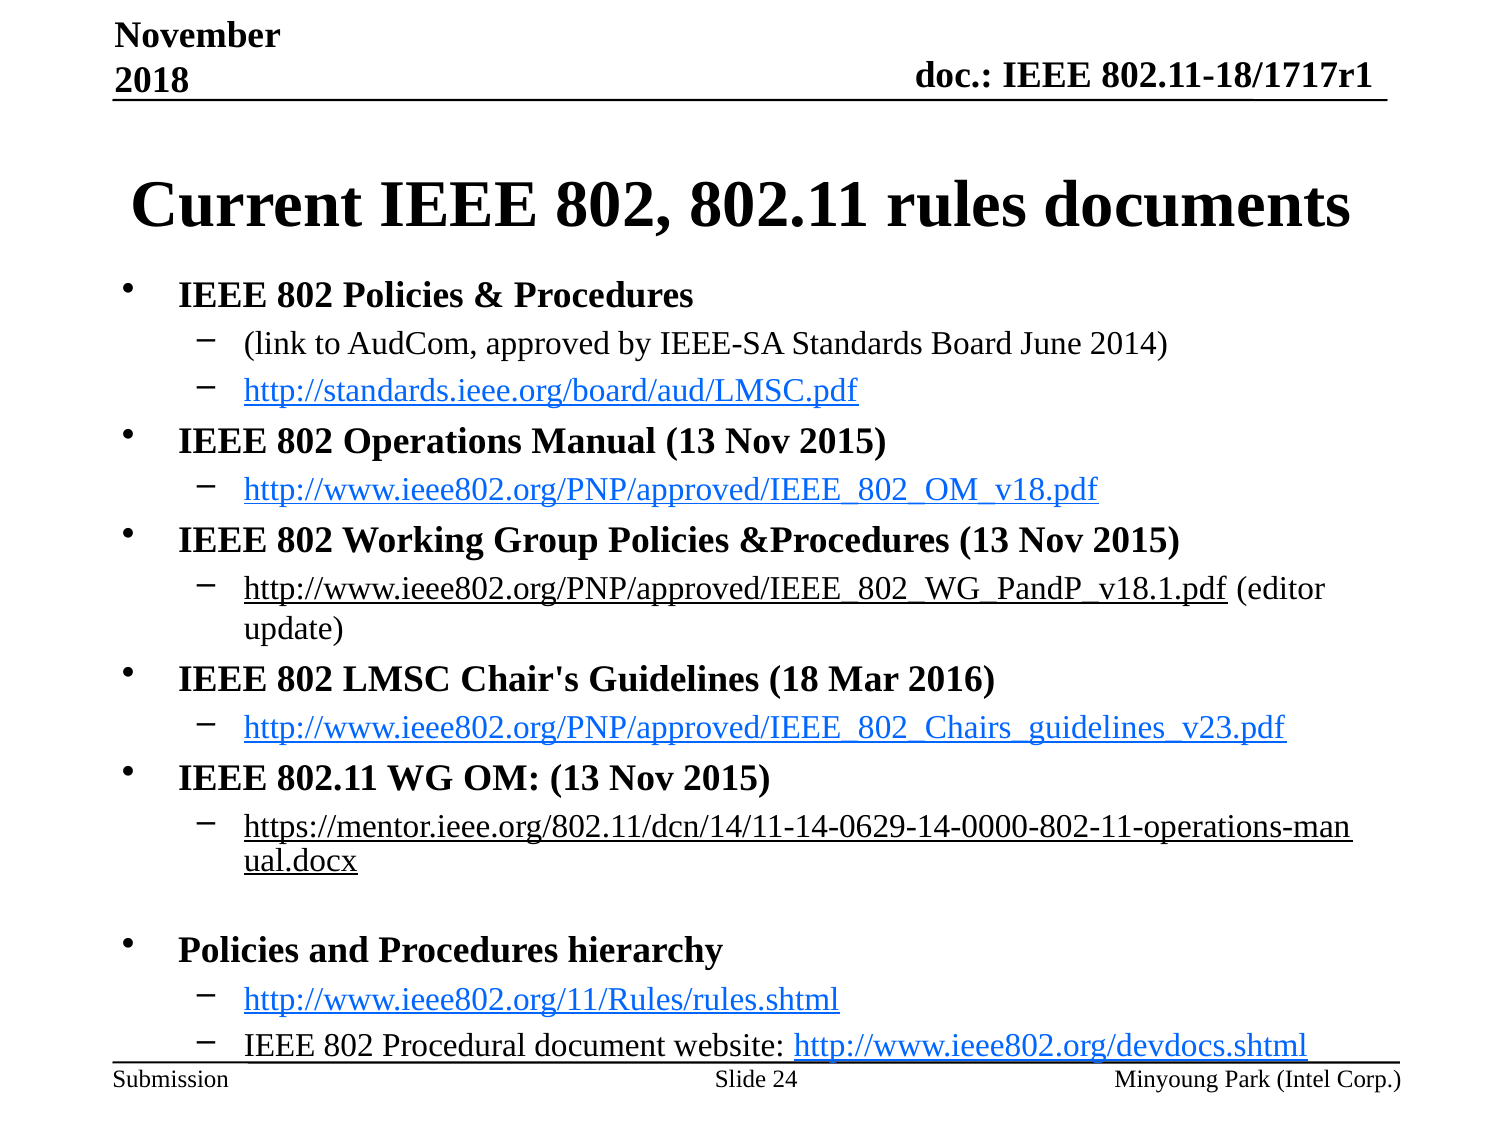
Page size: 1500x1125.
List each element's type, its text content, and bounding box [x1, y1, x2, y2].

slide_number Slide 24 [712, 1061, 800, 1093]
list IEEE 802 Policies & Procedures (link to AudCom, approved by IEEE-SA Standards Board June 2014) http://standards.ieee.org/board/aud/LMSC.pdf IEEE 802 Operations Manual (13 Nov 2015) http://www.ieee802.org/PNP/approved/IEEE_802_OM_v18.pdf IEEE 802 Working Group Policies &Procedures (13 Nov 2015) http://www.ieee802.org/PNP/approved/IEEE_802_WG_PandP_v18.1.pdf (editor update) IEEE 802 LMSC Chair's Guidelines (18 Mar 2016) http://www.ieee802.org/PNP/approved/IEEE_802_Chairs_guidelines_v23.pdf IEEE 802.11 WG OM: (13 Nov 2015) https://mentor.ieee.org/802.11/dcn/14/11-14-0629-14-0000-802-11-operations-manual.docx Policies and Procedures hierarchy http://www.ieee802.org/11/Rules/rules.shtml IEEE 802 Procedural document website: http://www.ieee802.org/devdocs.shtml [106, 262, 1382, 938]
footer Minyoung Park (Intel Corp.) [949, 1061, 1402, 1093]
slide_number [114, 54, 335, 101]
title Current IEEE 802, 802.11 rules documents [112, 112, 1388, 288]
